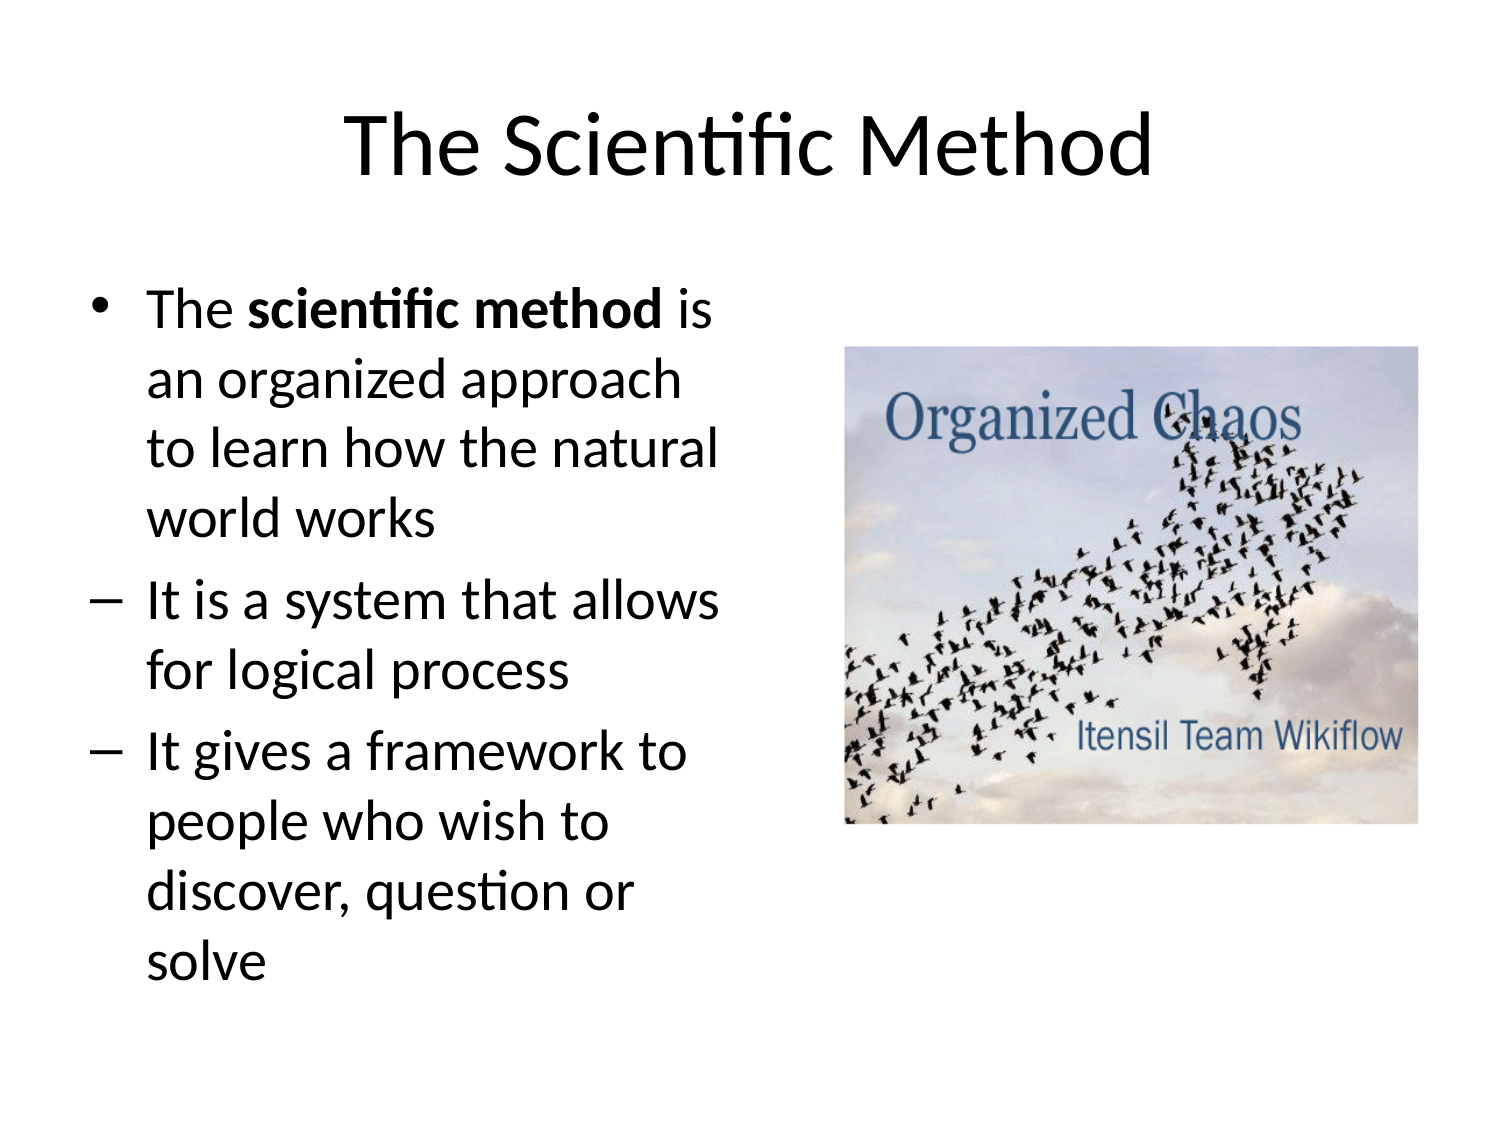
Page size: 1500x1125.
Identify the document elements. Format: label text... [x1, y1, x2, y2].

picture [812, 337, 1452, 838]
list The scientific method is an organized approach to learn how the natural world works It is a system that allows for logical process It gives a framework to people who wish to discover, question or solve [75, 262, 738, 1075]
title The Scientific Method [75, 45, 1425, 233]
